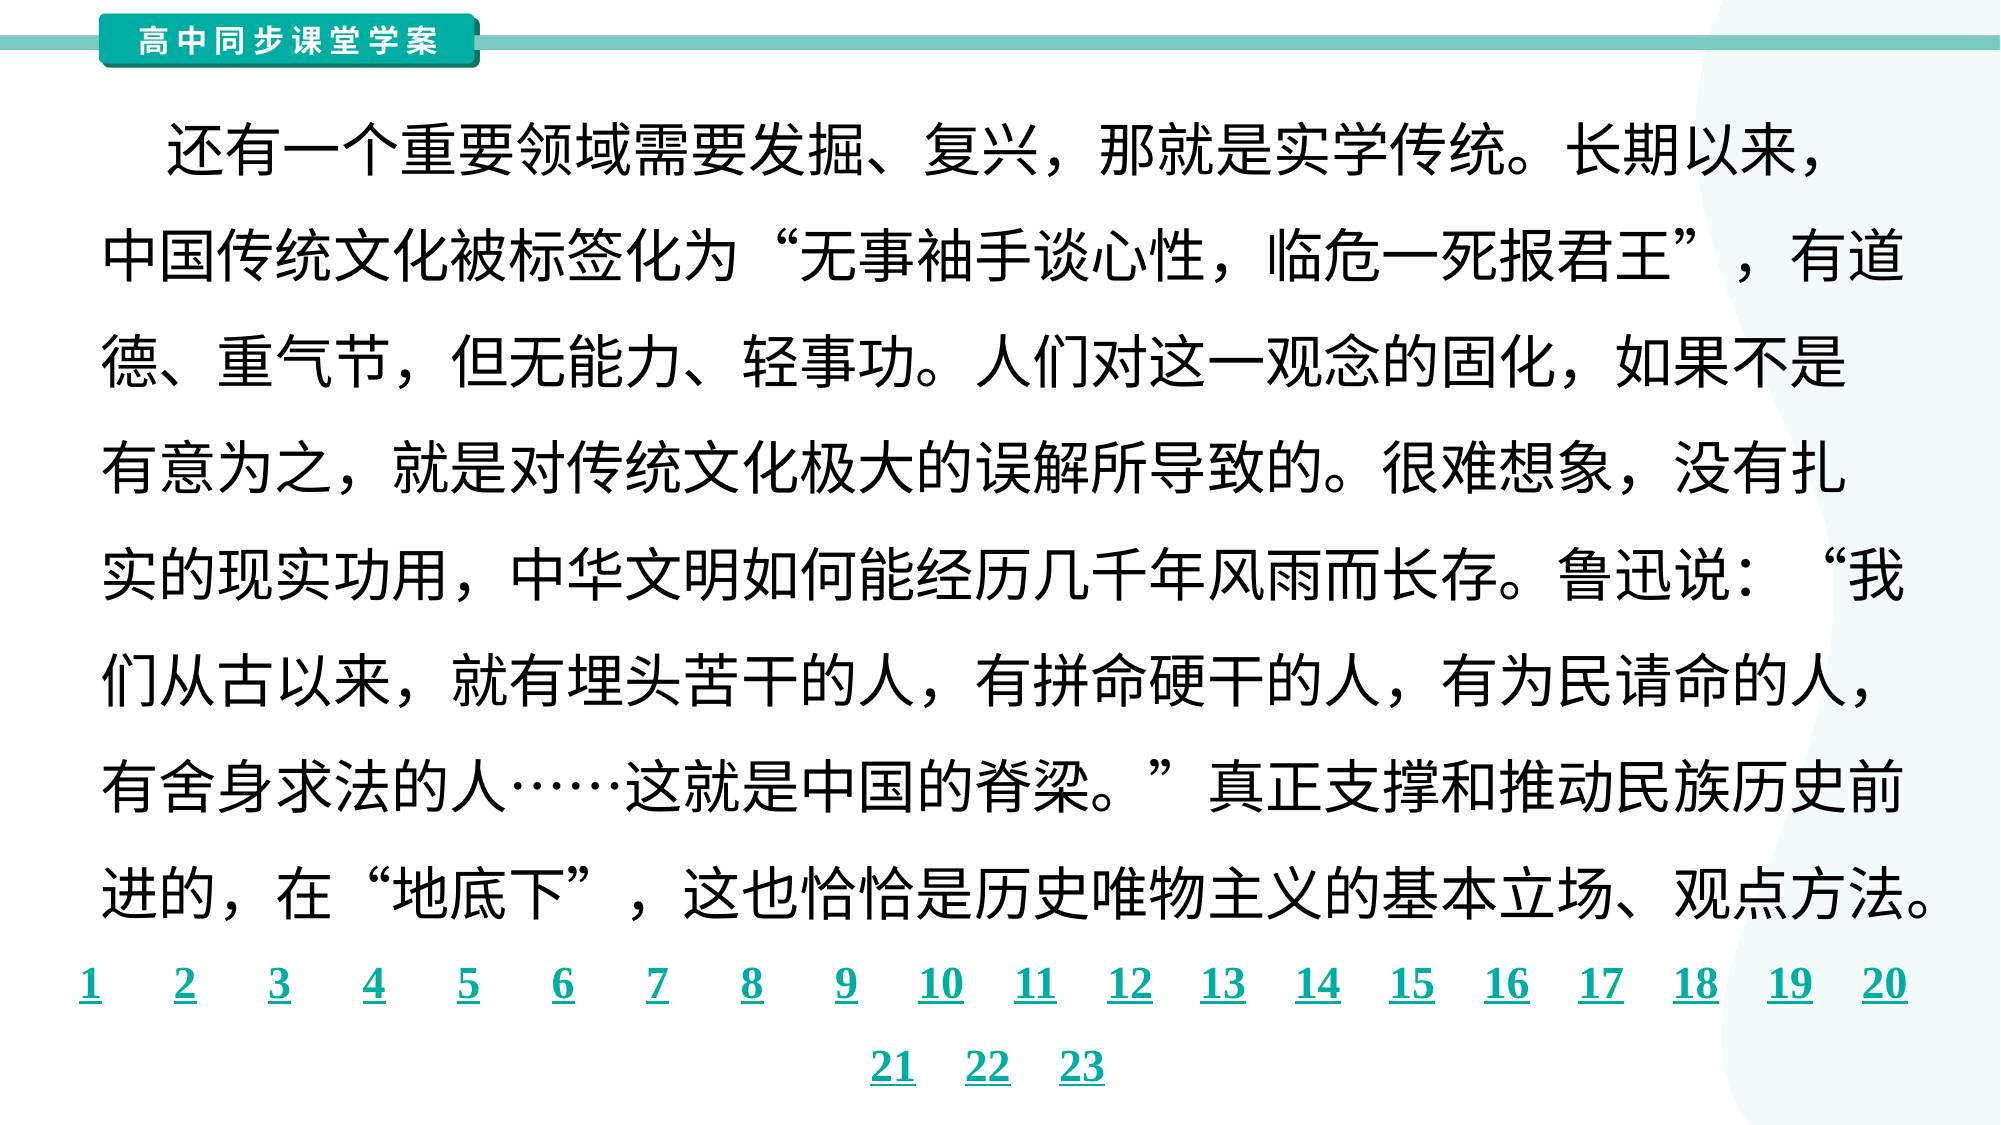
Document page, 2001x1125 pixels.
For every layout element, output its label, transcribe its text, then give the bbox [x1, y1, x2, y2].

picture [0, 0, 2000, 1125]
text_box 还有一个重要领域需要发掘、复兴，那就是实学传统。长期以来， 中国传统文化被标签化为“无事袖手谈心性，临危一死报君王”，有道 德、重气节，但无能力、轻事功。人们对这一观念的固化，如果不是 有意为之，就是对传统文化极大的误解所导致的。很难想象，没有扎 实的现实功用，中华文明如何能经历几千年风雨而长存。鲁迅说：“我 们从古以来，就有埋头苦干的人，有拼命硬干的人，有为民请命的人， 有舍身求法的人……这就是中国的脊梁。”真正支撑和推动民族历史前 进的，在“地底下”，这也恰恰是历史唯物主义的基本立场、观点方法。 [100, 76, 1899, 927]
